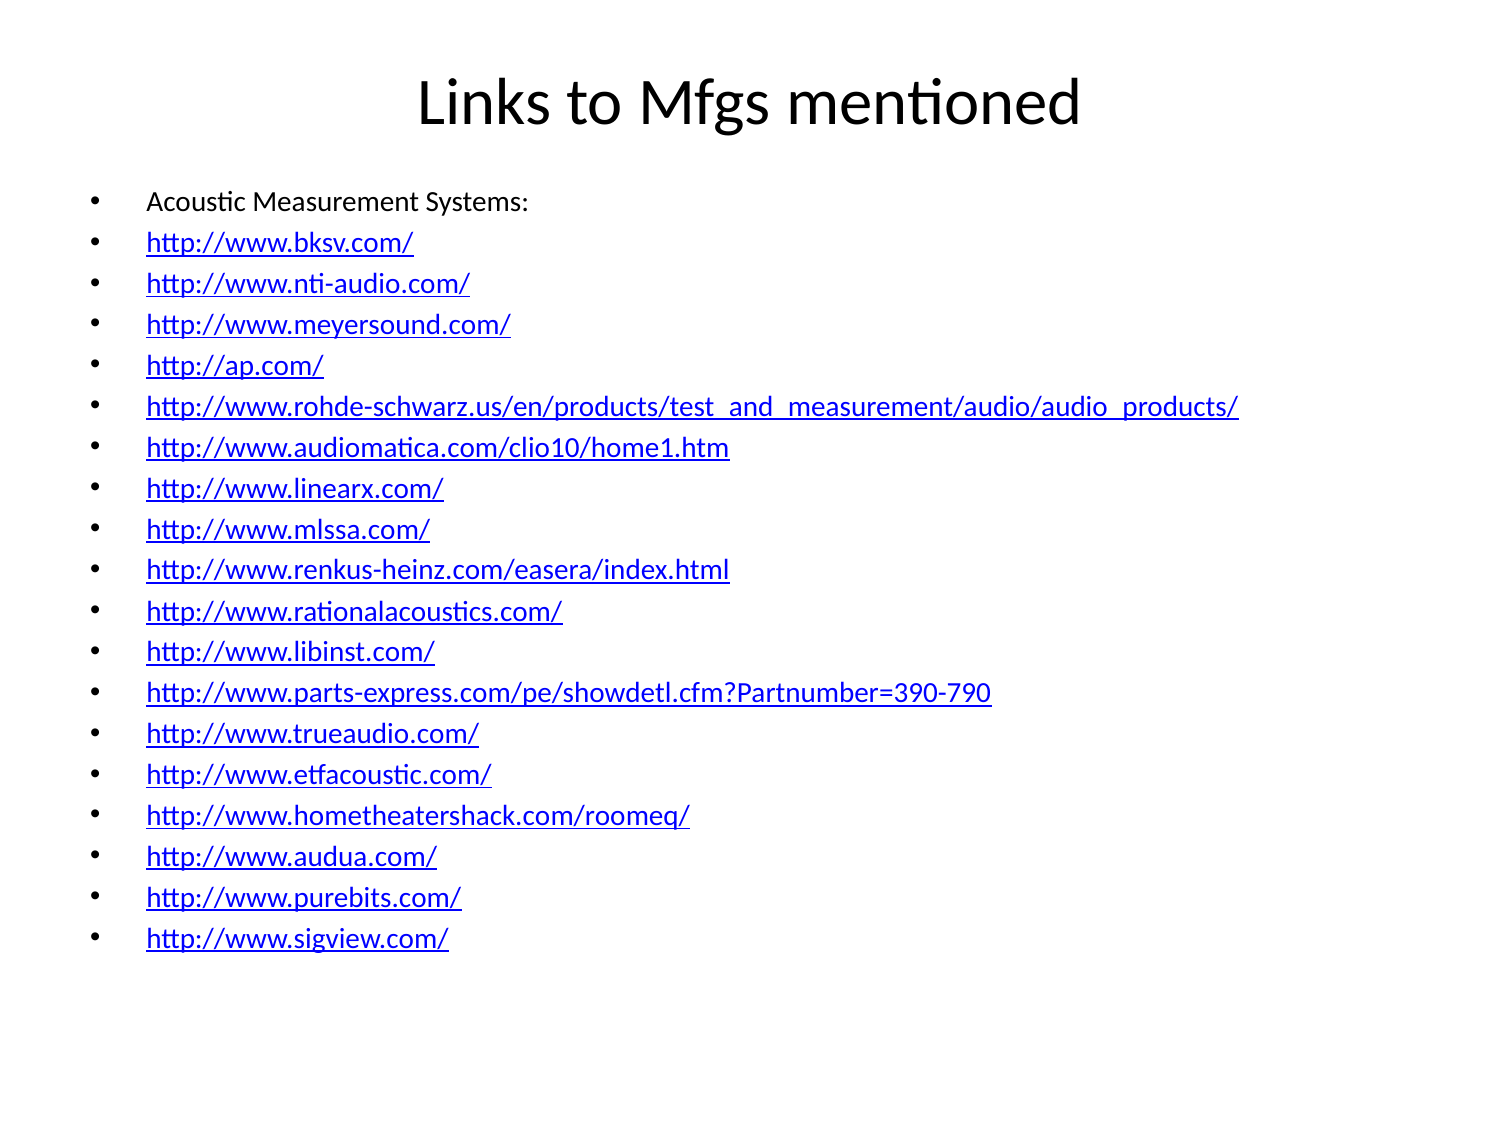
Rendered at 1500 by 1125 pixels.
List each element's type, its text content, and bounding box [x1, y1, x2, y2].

title Links to Mfgs mentioned [75, 45, 1425, 150]
list Acoustic Measurement Systems: http://www.bksv.com/ http://www.nti-audio.com/ http://www.meyersound.com/ http://ap.com/ http://www.rohde-schwarz.us/en/products/test_and_measurement/audio/audio_products/ http://www.audiomatica.com/clio10/home1.htm http://www.linearx.com/ http://www.mlssa.com/ http://www.renkus-heinz.com/easera/index.html http://www.rationalacoustics.com/ http://www.libinst.com/ http://www.parts-express.com/pe/showdetl.cfm?Partnumber=390-790 http://www.trueaudio.com/ http://www.etfacoustic.com/ http://www.hometheatershack.com/roomeq/ http://www.audua.com/ http://www.purebits.com/ http://www.sigview.com/ [75, 174, 1425, 1075]
